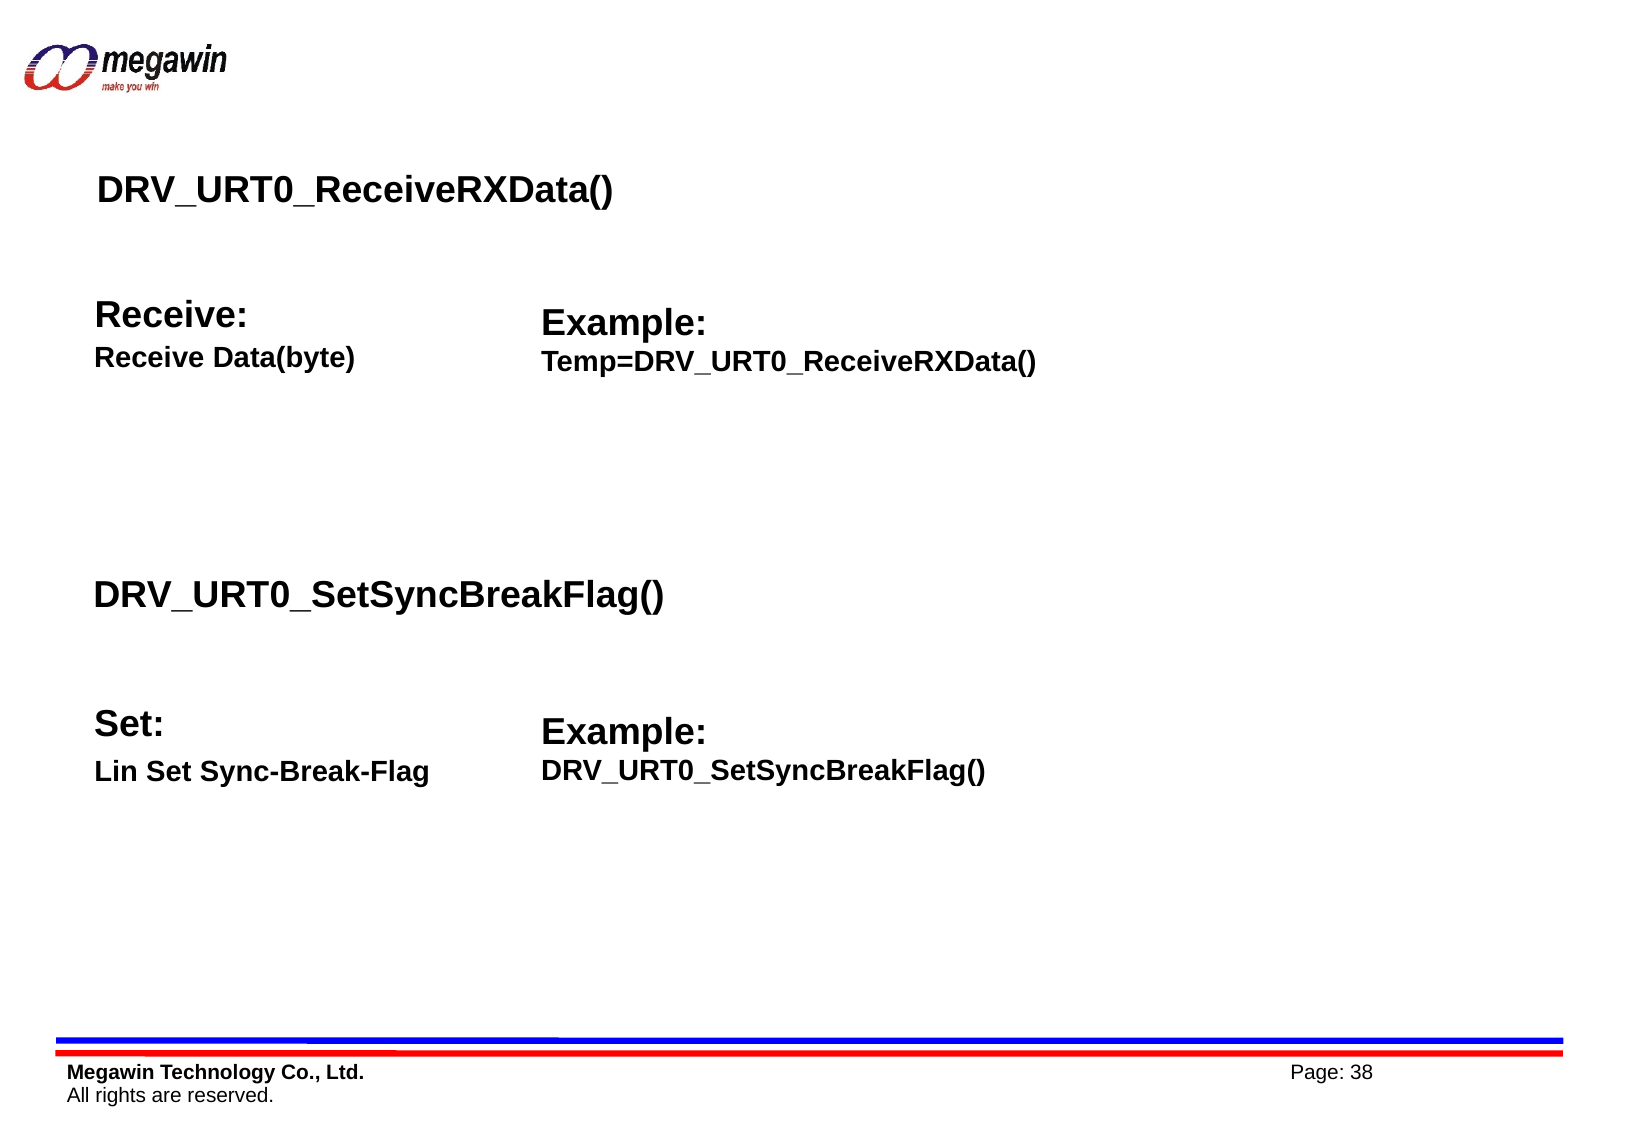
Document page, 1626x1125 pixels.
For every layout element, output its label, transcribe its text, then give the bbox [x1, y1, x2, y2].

text_box Receive Data(byte) [79, 330, 371, 381]
picture [19, 37, 231, 97]
text_box DRV_URT0_SetSyncBreakFlag() [78, 562, 761, 623]
text_box Set: [79, 692, 180, 744]
text_box DRV_URT0_ReceiveRXData() [82, 157, 629, 217]
text_box Example: Temp=DRV_URT0_ReceiveRXData() [526, 290, 1080, 421]
text_box Example: DRV_URT0_SetSyncBreakFlag() [526, 699, 1058, 794]
text_box Lin Set Sync-Break-Flag [79, 744, 446, 795]
text_box Receive: [79, 282, 264, 330]
